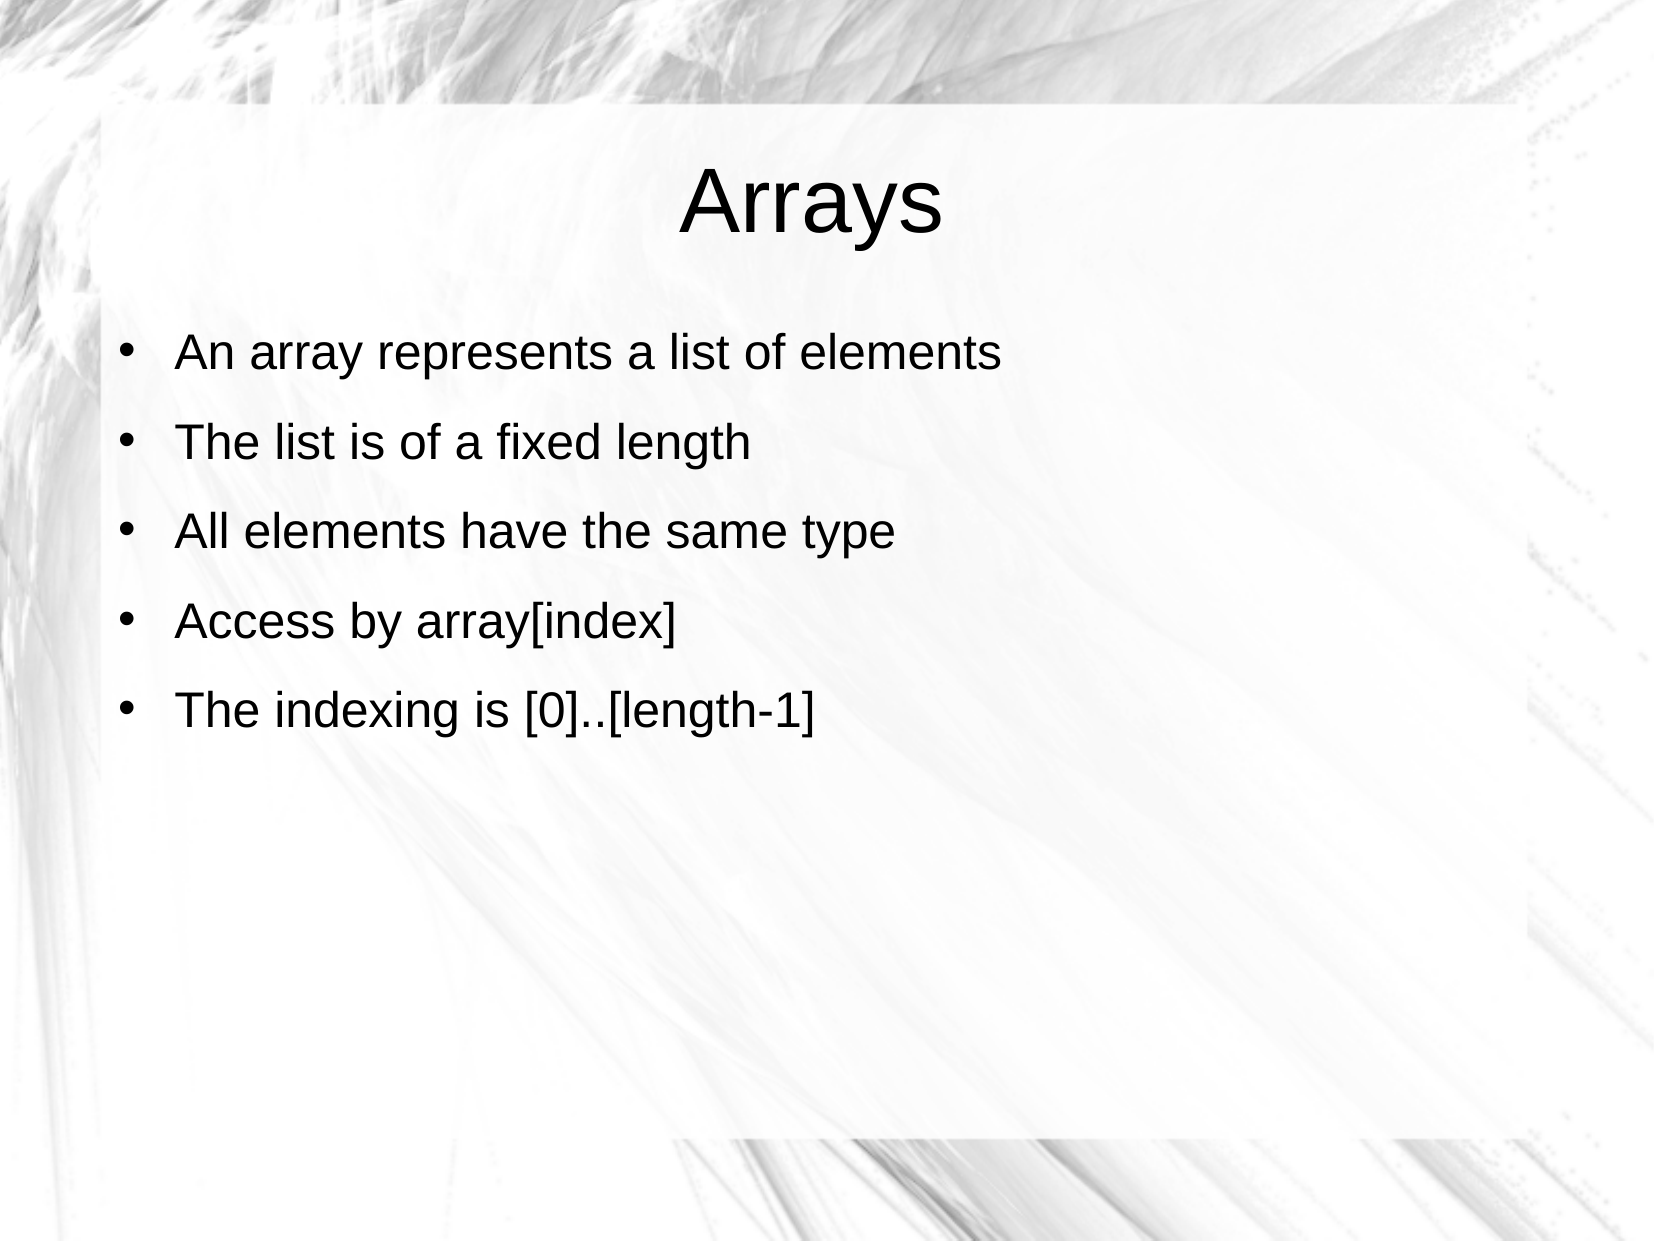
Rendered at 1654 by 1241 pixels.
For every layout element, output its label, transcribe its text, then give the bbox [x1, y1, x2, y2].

picture [0, 0, 1654, 1241]
list An array represents a list of elements The list is of a fixed length All elements have the same type Access by array[index] The indexing is [0]..[length-1] [118, 319, 1571, 1109]
title Arrays [118, 112, 1506, 281]
